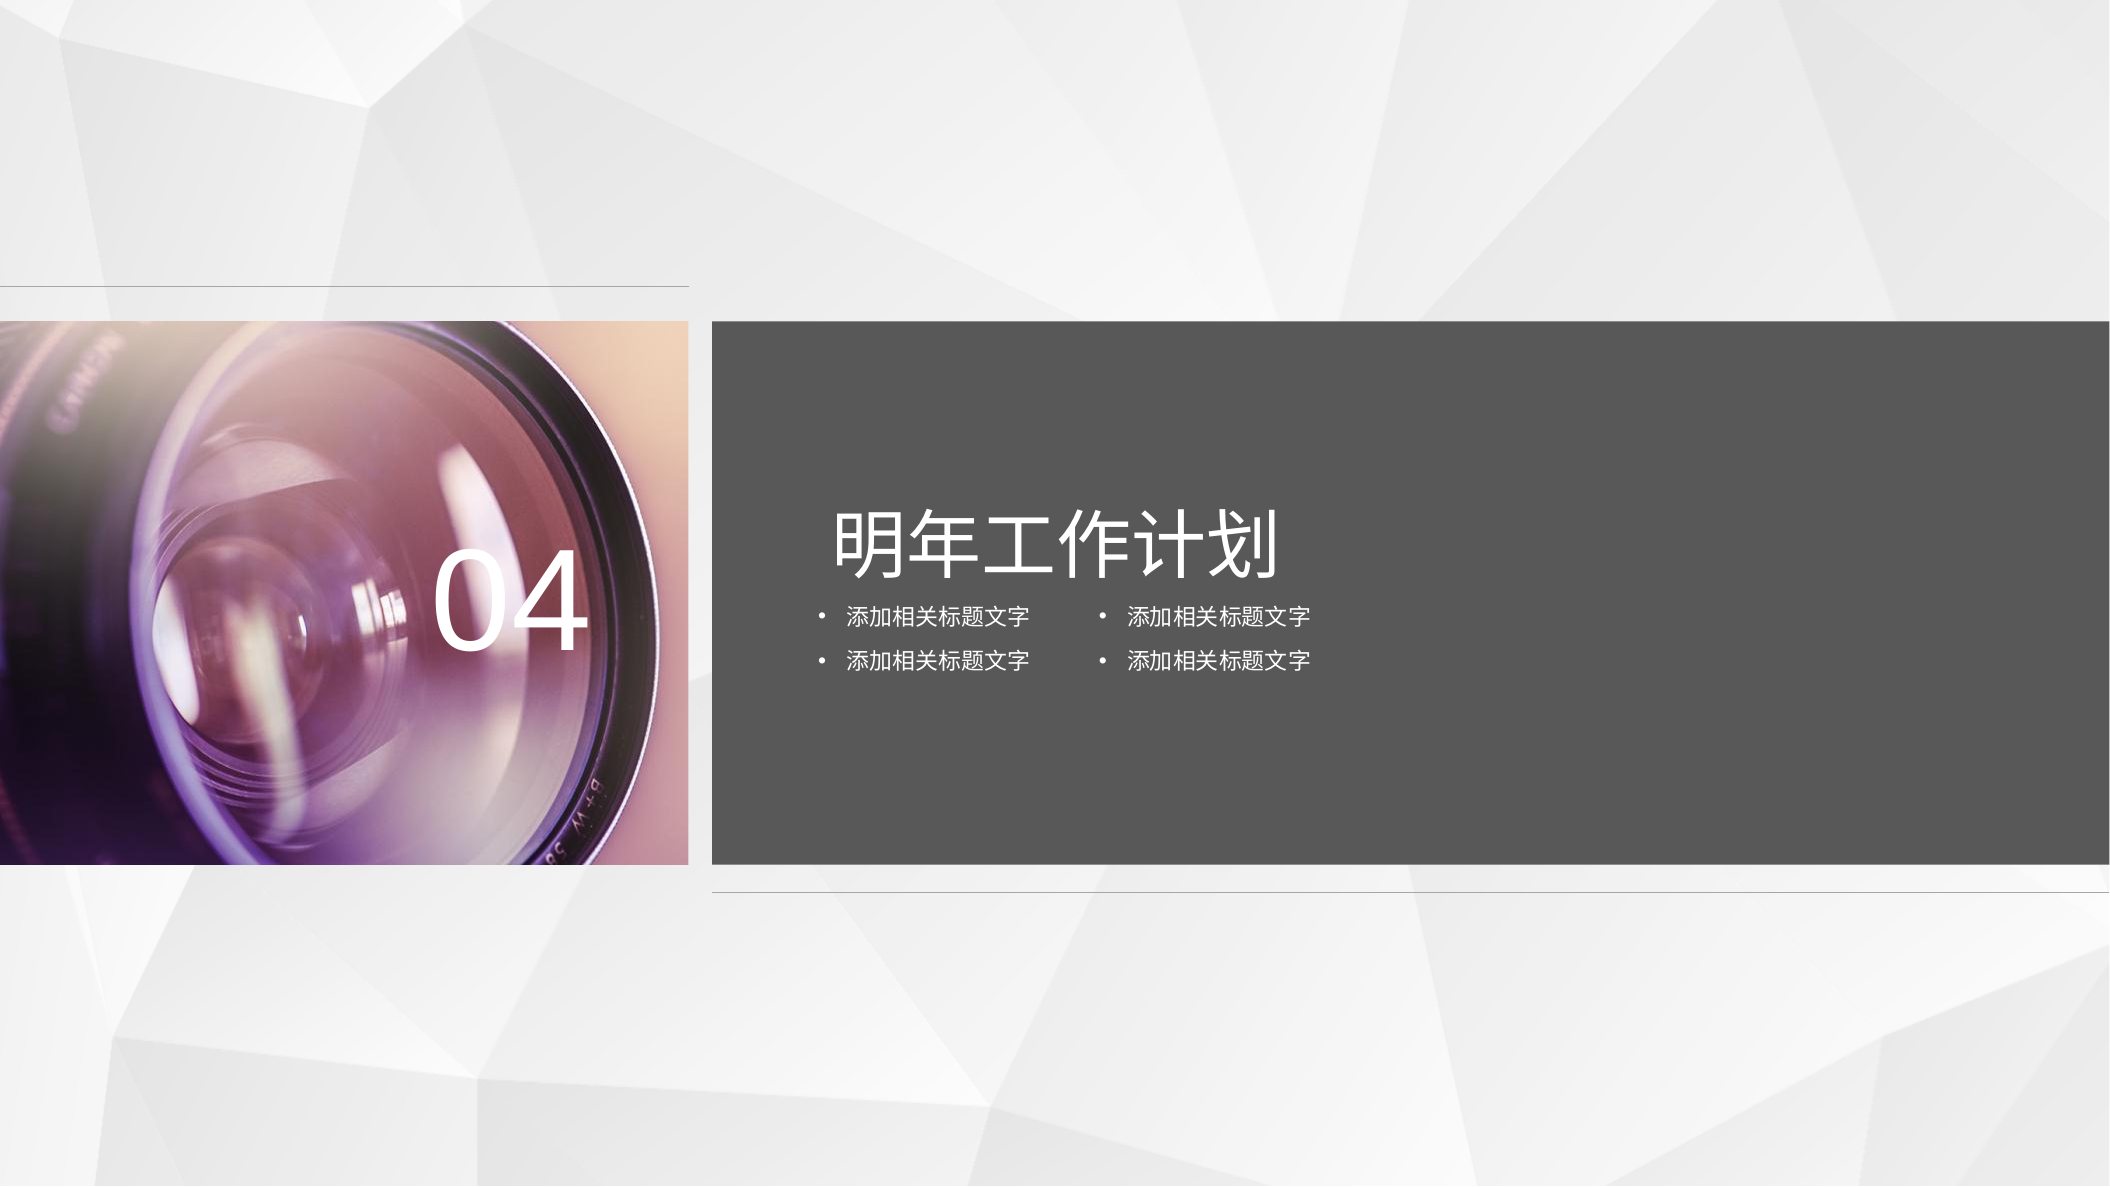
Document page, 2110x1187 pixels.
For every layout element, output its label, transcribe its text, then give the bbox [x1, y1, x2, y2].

text_box 添加相关标题文字 [803, 594, 1046, 638]
picture [0, 0, 2110, 1186]
text_box 添加相关标题文字 [1084, 594, 1327, 638]
text_box 明年工作计划 [794, 497, 1318, 588]
text_box [0, 320, 689, 866]
text_box 添加相关标题文字 [803, 639, 1046, 682]
text_box 添加相关标题文字 [1084, 639, 1327, 682]
text_box [711, 320, 2110, 866]
text_box 04 [394, 497, 628, 687]
